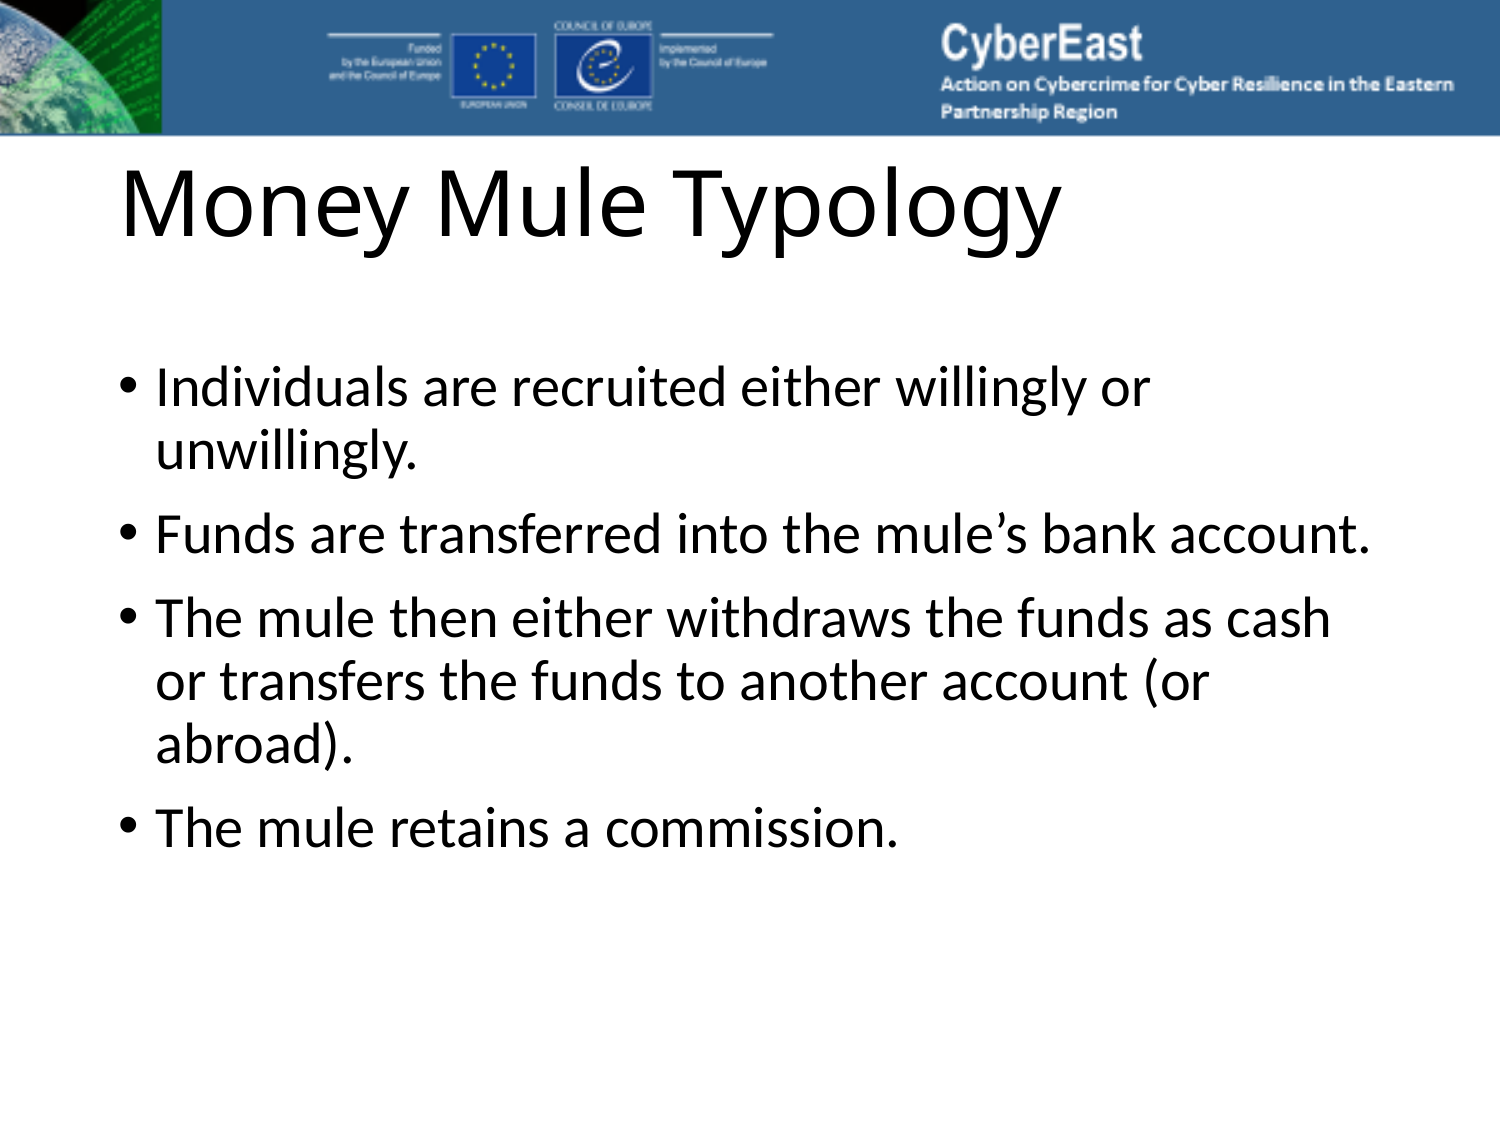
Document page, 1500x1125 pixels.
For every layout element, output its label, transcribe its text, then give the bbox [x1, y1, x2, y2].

list Individuals are recruited either willingly or unwillingly. Funds are transferred into the mule’s bank account. The mule then either withdraws the funds as cash or transfers the funds to another account (or abroad). The mule retains a commission. [103, 349, 1397, 1063]
picture [0, 0, 1500, 1125]
title Money Mule Typology [103, 97, 1397, 316]
